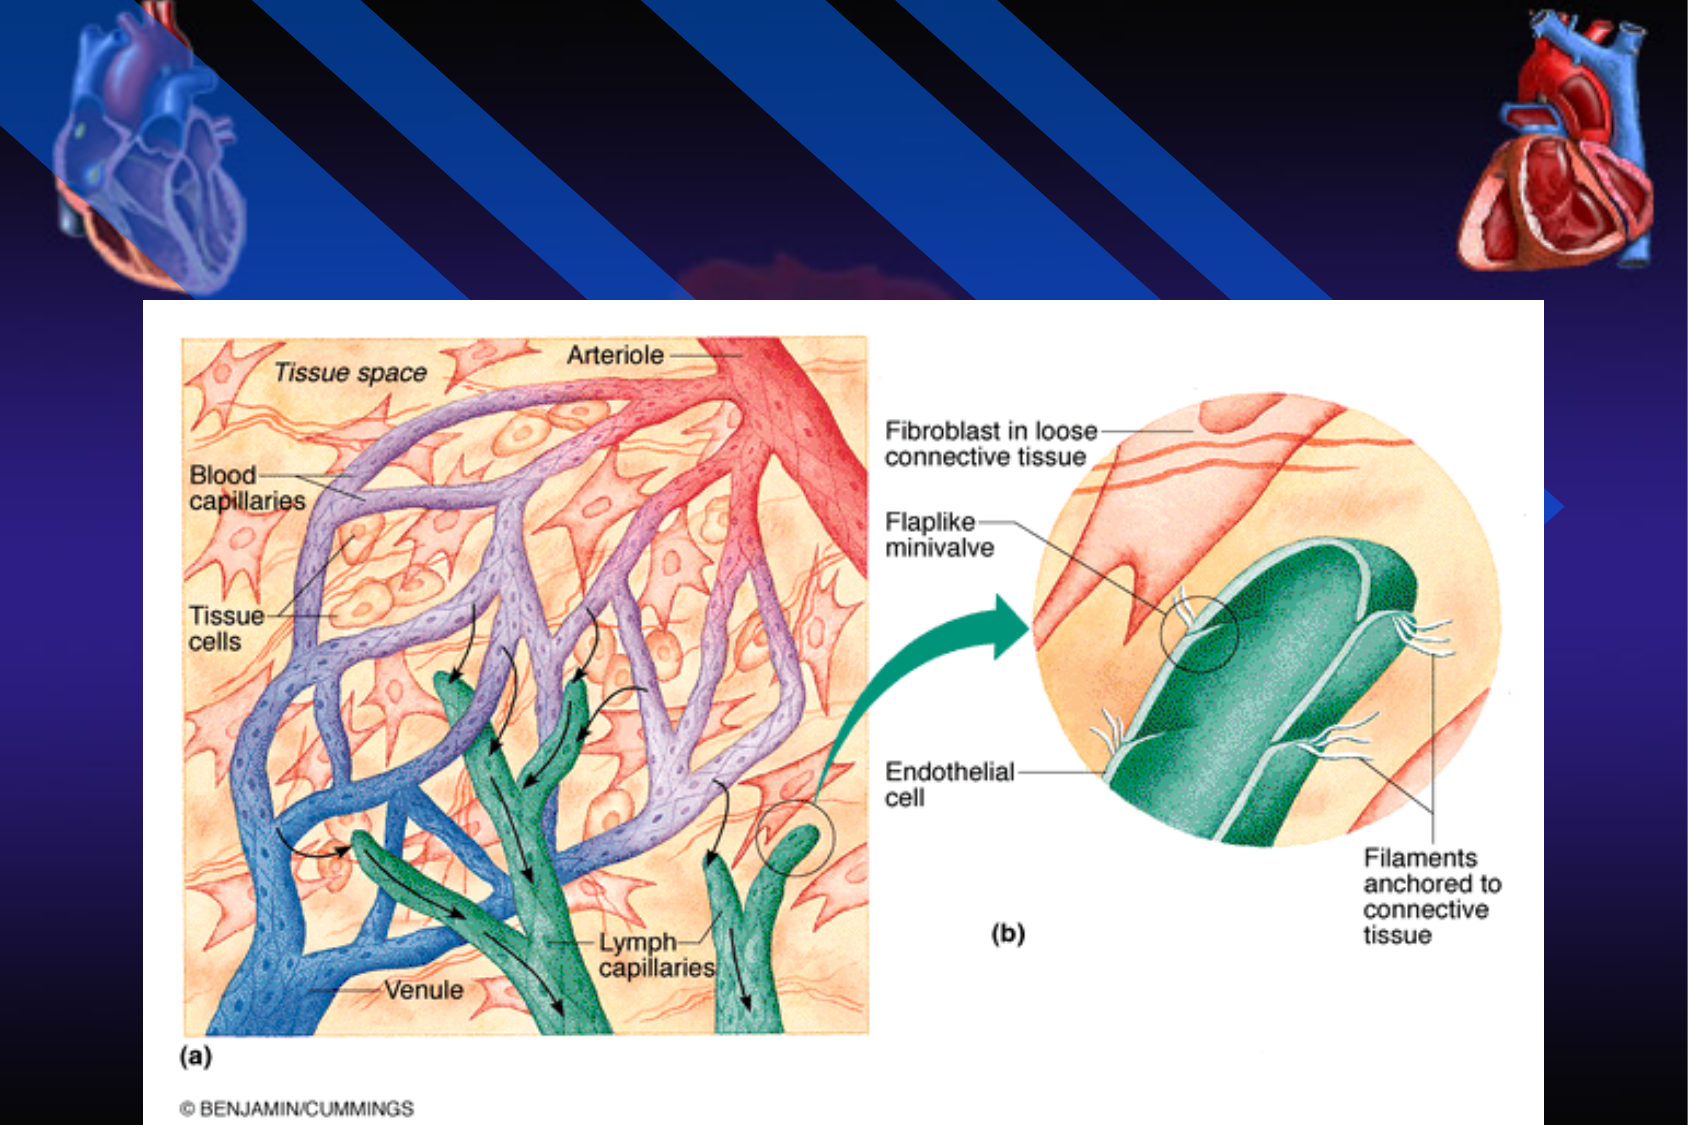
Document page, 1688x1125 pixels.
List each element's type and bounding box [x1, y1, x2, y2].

picture [362, 0, 848, 187]
text_box [143, 187, 1544, 1125]
picture [0, 127, 143, 1125]
picture [999, 0, 1688, 1125]
picture [135, 0, 460, 187]
picture [827, 0, 1103, 187]
